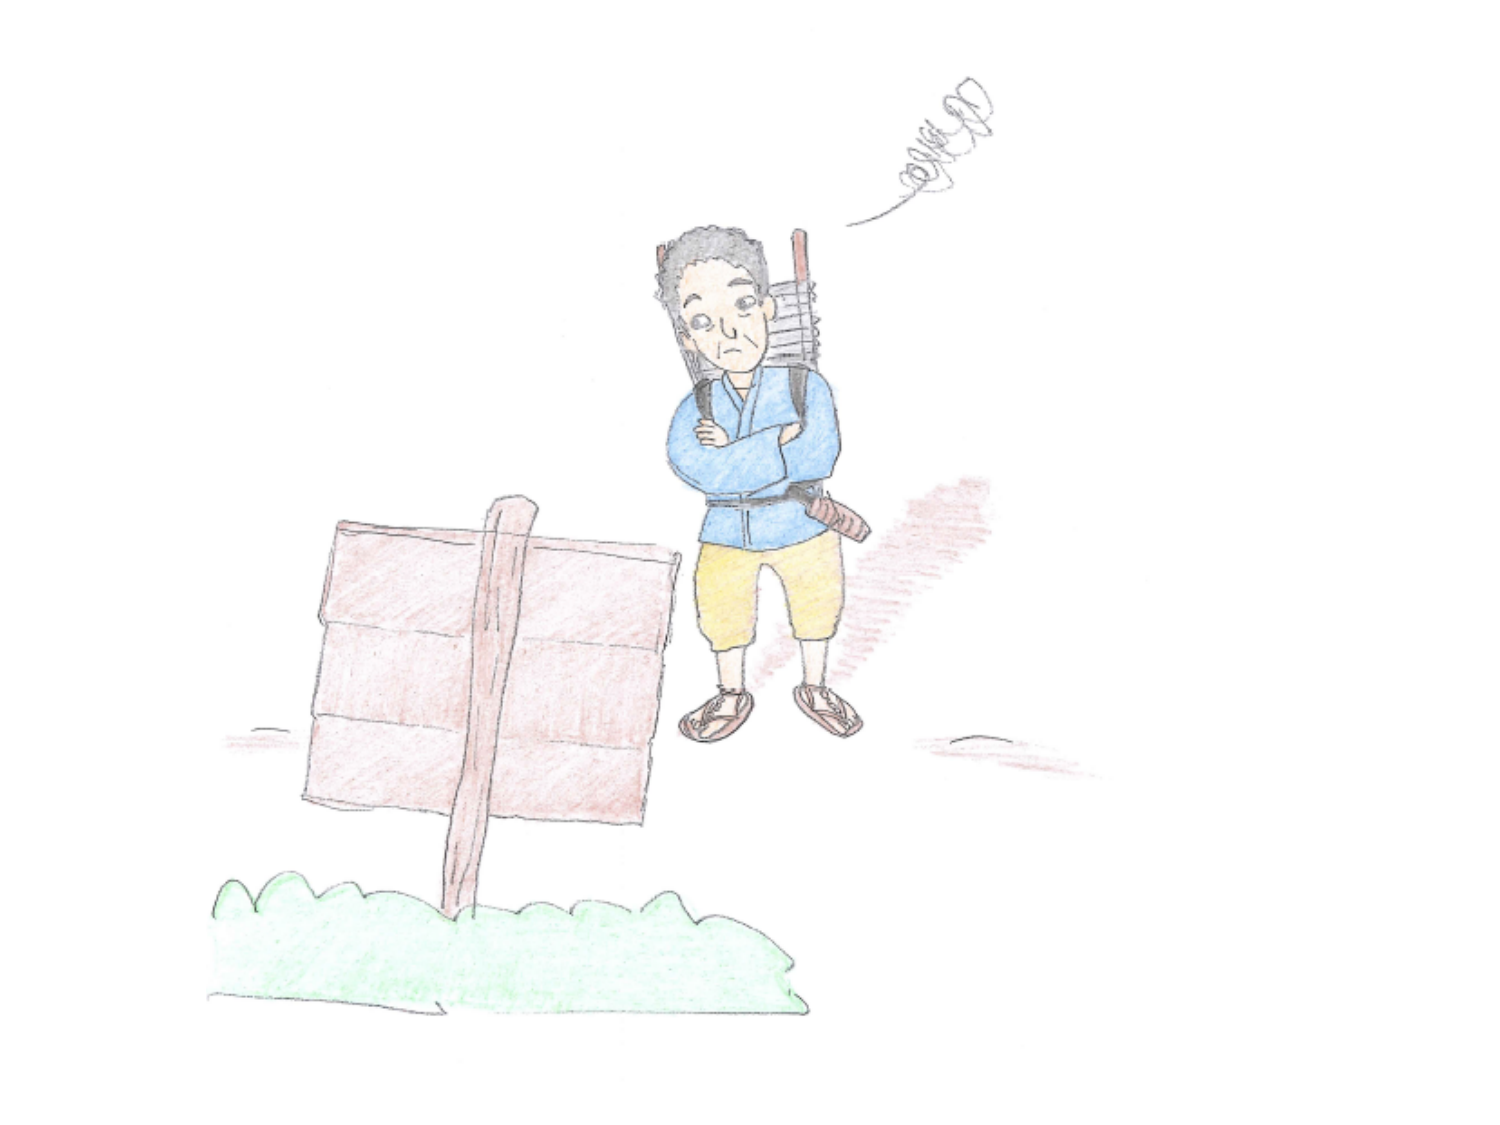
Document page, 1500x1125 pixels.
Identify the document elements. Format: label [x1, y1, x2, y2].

picture [206, 18, 1211, 1084]
